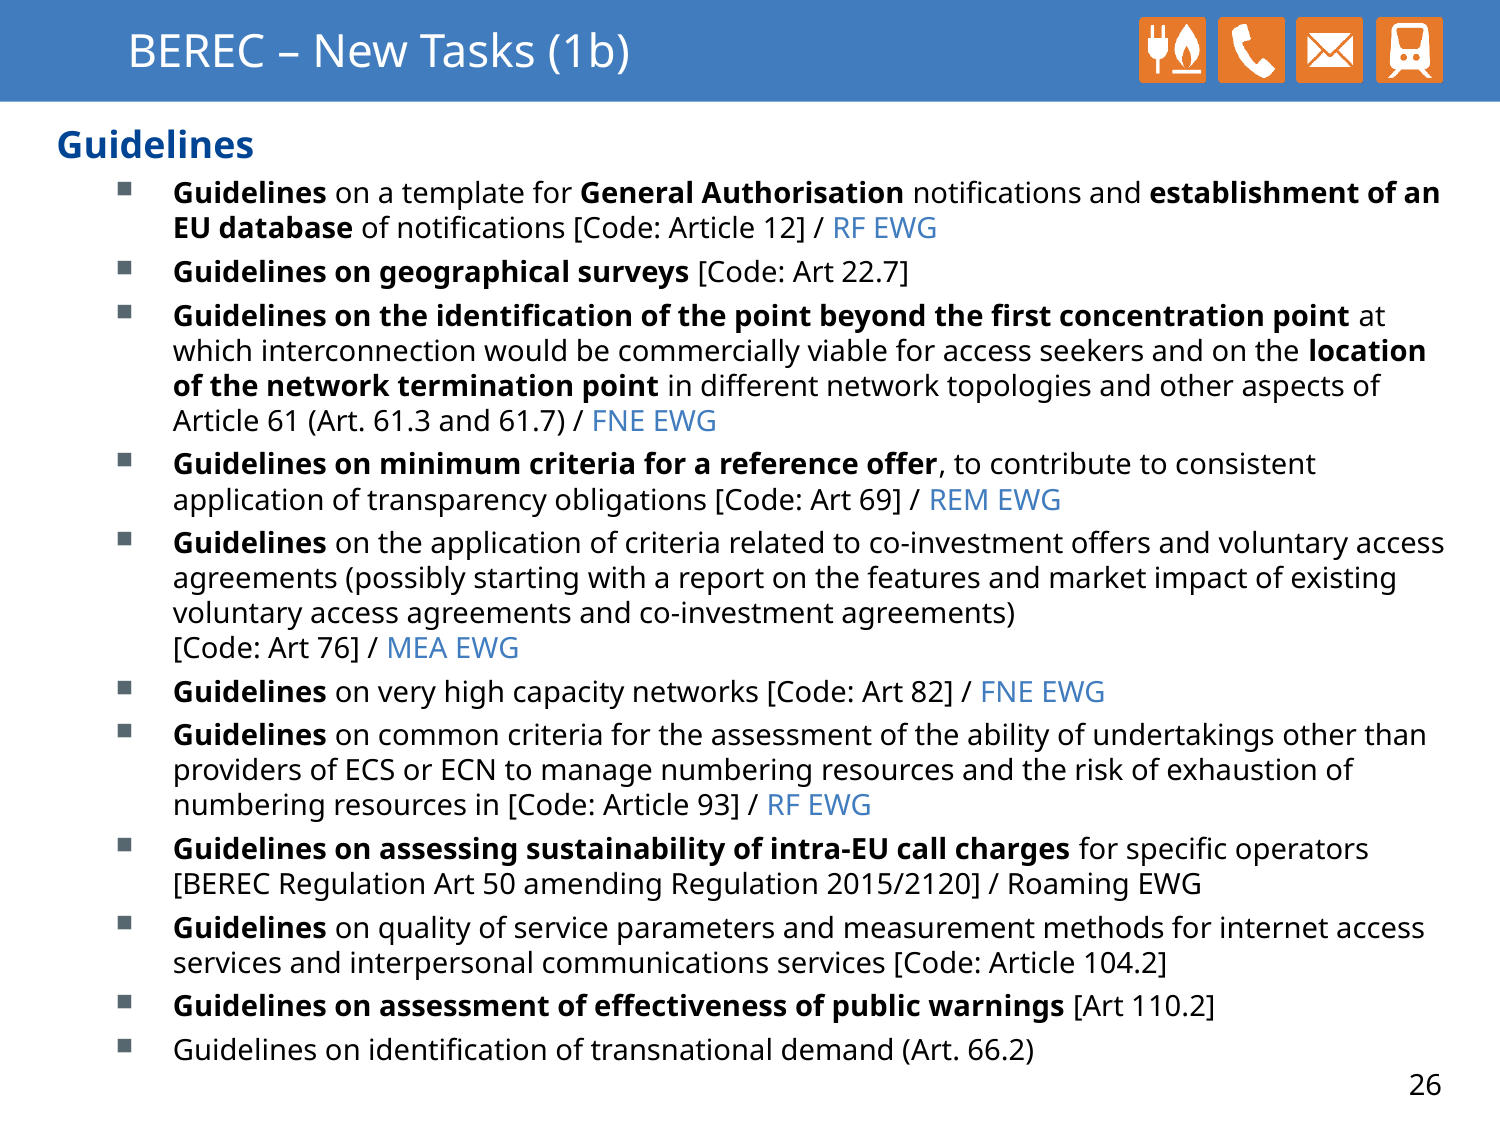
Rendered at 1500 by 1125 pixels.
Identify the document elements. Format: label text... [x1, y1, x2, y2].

picture [1376, 16, 1443, 83]
slide_number 26 [1358, 1058, 1458, 1103]
picture [1296, 16, 1363, 83]
picture [1139, 16, 1206, 83]
list Guidelines Guidelines on a template for General Authorisation notifications and establishment of an EU database of notifications [Code: Article 12] / RF EWG Guidelines on geographical surveys [Code: Art 22.7] Guidelines on the identification of the point beyond the first concentration point at which interconnection would be commercially viable for access seekers and on the location of the network termination point in different network topologies and other aspects of Article 61 (Art. 61.3 and 61.7) / FNE EWG Guidelines on minimum criteria for a reference offer, to contribute to consistent application of transparency obligations [Code: Art 69] / REM EWG Guidelines on the application of criteria related to co-investment offers and voluntary access agreements (possibly starting with a report on the features and market impact of existing voluntary access agreements and co-investment agreements) [Code: Art 76] / MEA EWG Guidelines on very high capacity networks [Code: Art 82] / FNE EWG Guidelines on common criteria for the assessment of the ability of undertakings other than providers of ECS or ECN to manage numbering resources and the risk of exhaustion of numbering resources in [Code: Article 93] / RF EWG Guidelines on assessing sustainability of intra-EU call charges for specific operators [BEREC Regulation Art 50 amending Regulation 2015/2120] / Roaming EWG Guidelines on quality of service parameters and measurement methods for internet access services and interpersonal communications services [Code: Article 104.2] Guidelines on assessment of effectiveness of public warnings [Art 110.2] Guidelines on identification of transnational demand (Art. 66.2) [41, 113, 1471, 1024]
title BEREC – New Tasks (1b) [112, 8, 1100, 91]
picture [1218, 16, 1285, 83]
